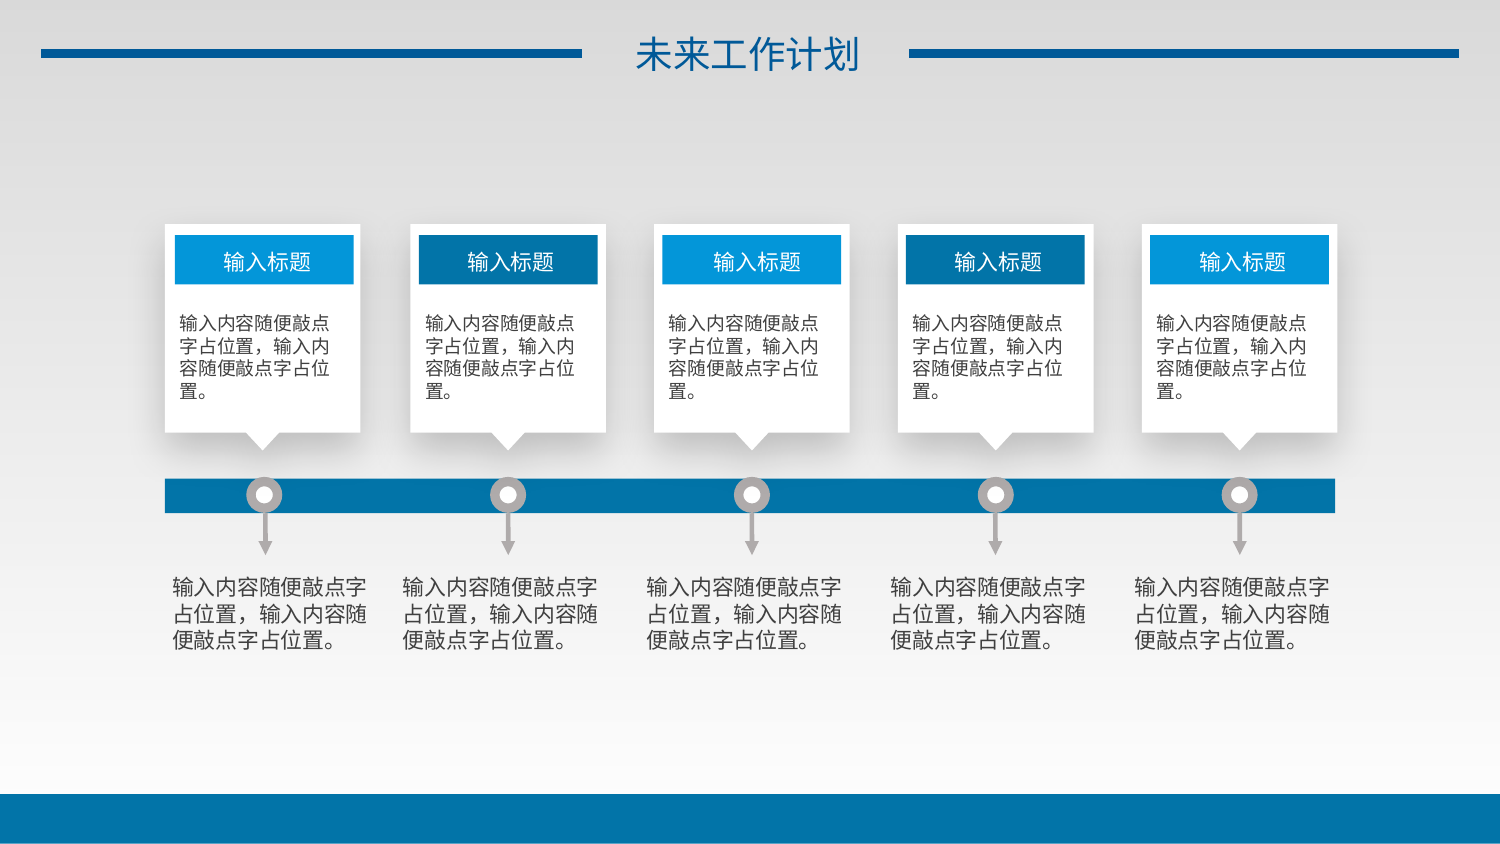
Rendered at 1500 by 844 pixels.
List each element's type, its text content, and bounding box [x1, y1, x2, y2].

text_box 输入标题 [940, 241, 1057, 283]
text_box 输入内容随便敲点字占位置，输入内容随便敲点字占位置。 [1141, 304, 1338, 410]
text_box [418, 234, 599, 286]
text_box [163, 223, 362, 452]
text_box 输入内容随便敲点字占位置，输入内容随便敲点字占位置。 [410, 304, 606, 410]
text_box 输入标题 [1184, 241, 1302, 283]
text_box 输入内容随便敲点字占位置，输入内容随便敲点字占位置。 [388, 566, 628, 661]
text_box [737, 480, 767, 510]
text_box [1149, 234, 1330, 286]
text_box 未来工作计划 [586, 23, 910, 84]
text_box 输入标题 [699, 241, 816, 283]
text_box 输入标题 [209, 241, 326, 283]
text_box 输入内容随便敲点字占位置，输入内容随便敲点字占位置。 [875, 566, 1116, 661]
text_box [905, 234, 1086, 286]
text_box [981, 480, 1011, 510]
text_box 输入内容随便敲点字占位置，输入内容随便敲点字占位置。 [157, 566, 388, 661]
text_box [249, 480, 279, 510]
text_box [1225, 480, 1254, 510]
text_box [174, 234, 355, 286]
text_box 输入内容随便敲点字占位置，输入内容随便敲点字占位置。 [632, 566, 872, 661]
text_box [0, 793, 1500, 844]
text_box [896, 223, 1095, 452]
text_box 输入标题 [453, 241, 570, 283]
text_box 输入内容随便敲点字占位置，输入内容随便敲点字占位置。 [654, 304, 850, 410]
text_box [1140, 223, 1339, 452]
text_box [409, 223, 607, 452]
text_box [653, 223, 851, 452]
text_box 输入内容随便敲点字占位置，输入内容随便敲点字占位置。 [1119, 566, 1360, 661]
text_box [661, 234, 842, 286]
text_box [164, 478, 1336, 514]
text_box [493, 480, 523, 510]
text_box 输入内容随便敲点字占位置，输入内容随便敲点字占位置。 [164, 304, 361, 410]
text_box 输入内容随便敲点字占位置，输入内容随便敲点字占位置。 [897, 304, 1094, 410]
